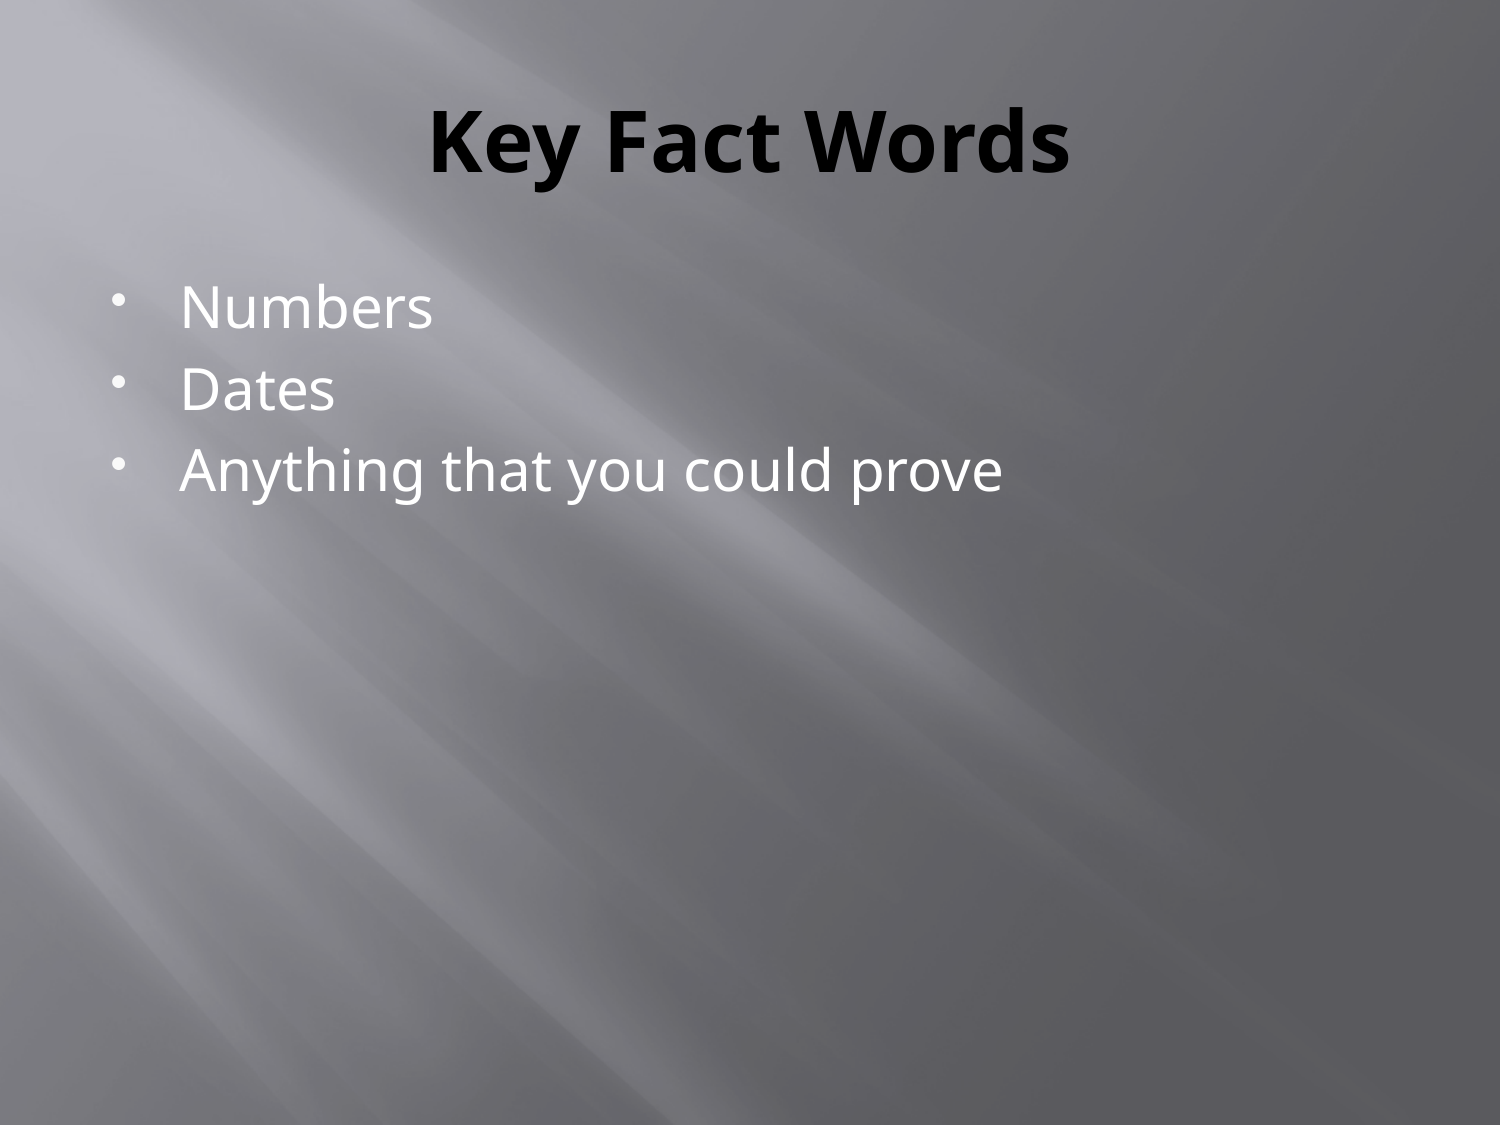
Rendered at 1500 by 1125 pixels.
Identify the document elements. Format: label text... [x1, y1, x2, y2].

title Key Fact Words [75, 45, 1425, 233]
list Numbers Dates Anything that you could prove [75, 262, 1425, 1035]
